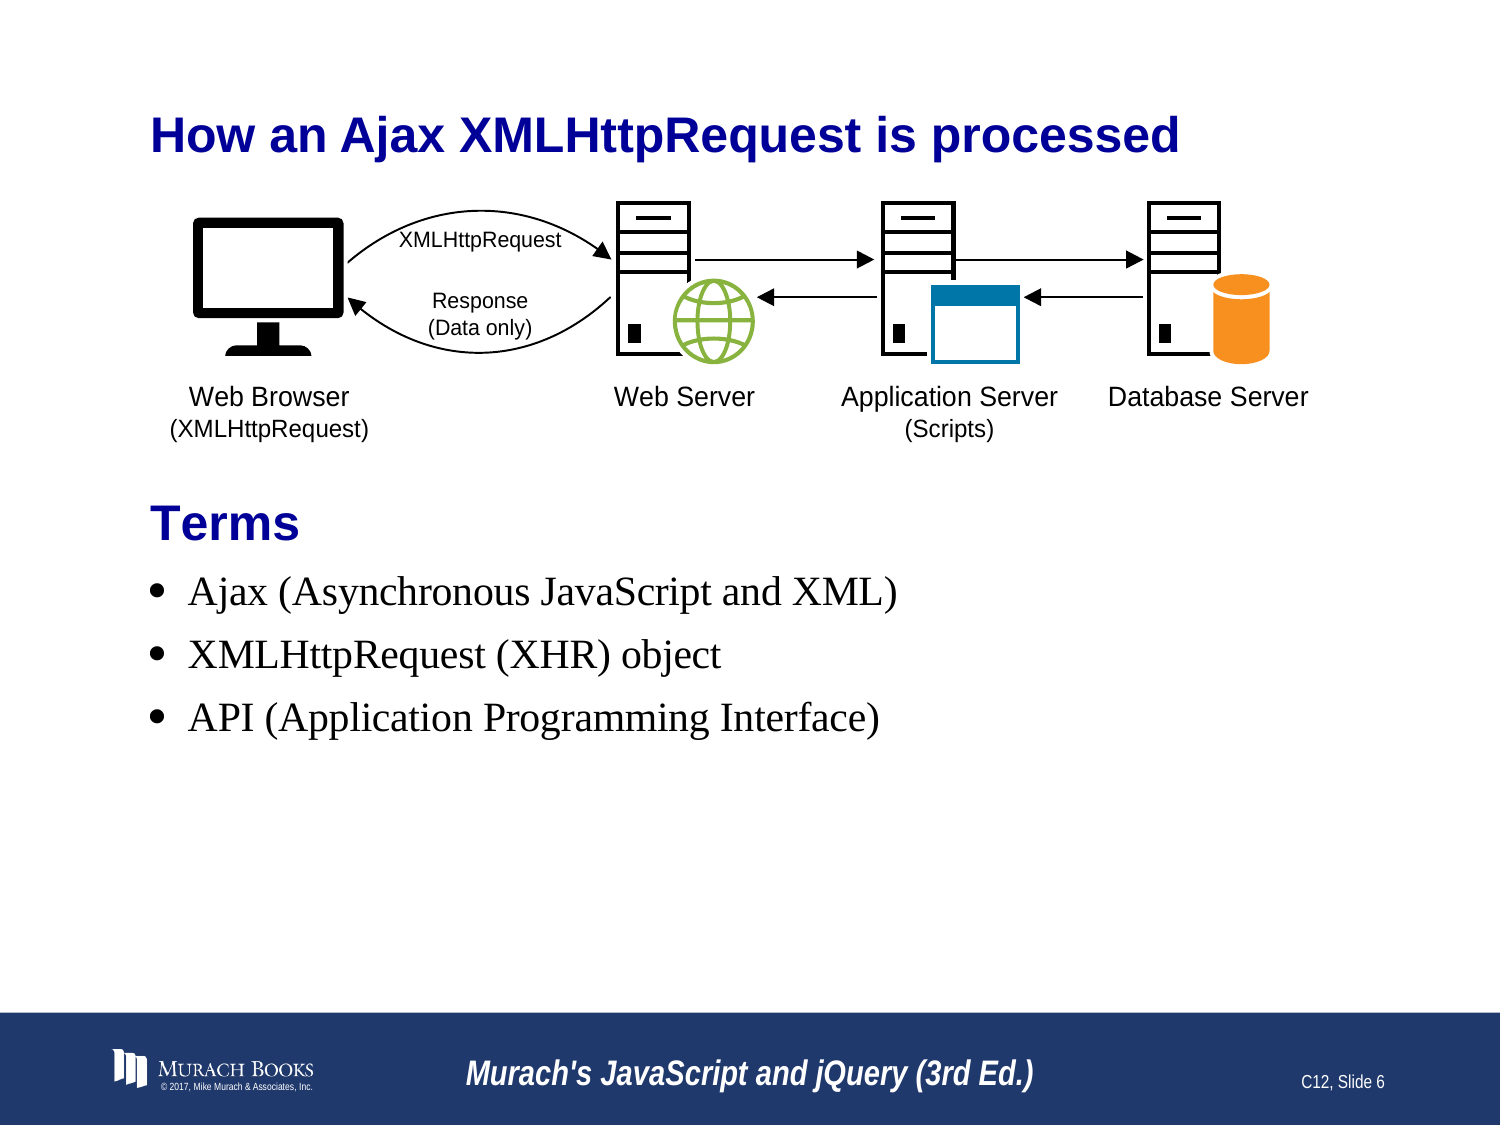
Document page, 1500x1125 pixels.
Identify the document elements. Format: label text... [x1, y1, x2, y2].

slide_number Murach's JavaScript and jQuery (3rd Ed.) [463, 1025, 1050, 1100]
slide_number C12, Slide 6 [1087, 1025, 1400, 1100]
footer © 2017, Mike Murach & Associates, Inc. [12, 1025, 463, 1100]
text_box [149, 474, 1351, 754]
title How an Ajax XMLHttpRequest is processed [150, 102, 1350, 164]
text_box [149, 187, 1334, 451]
